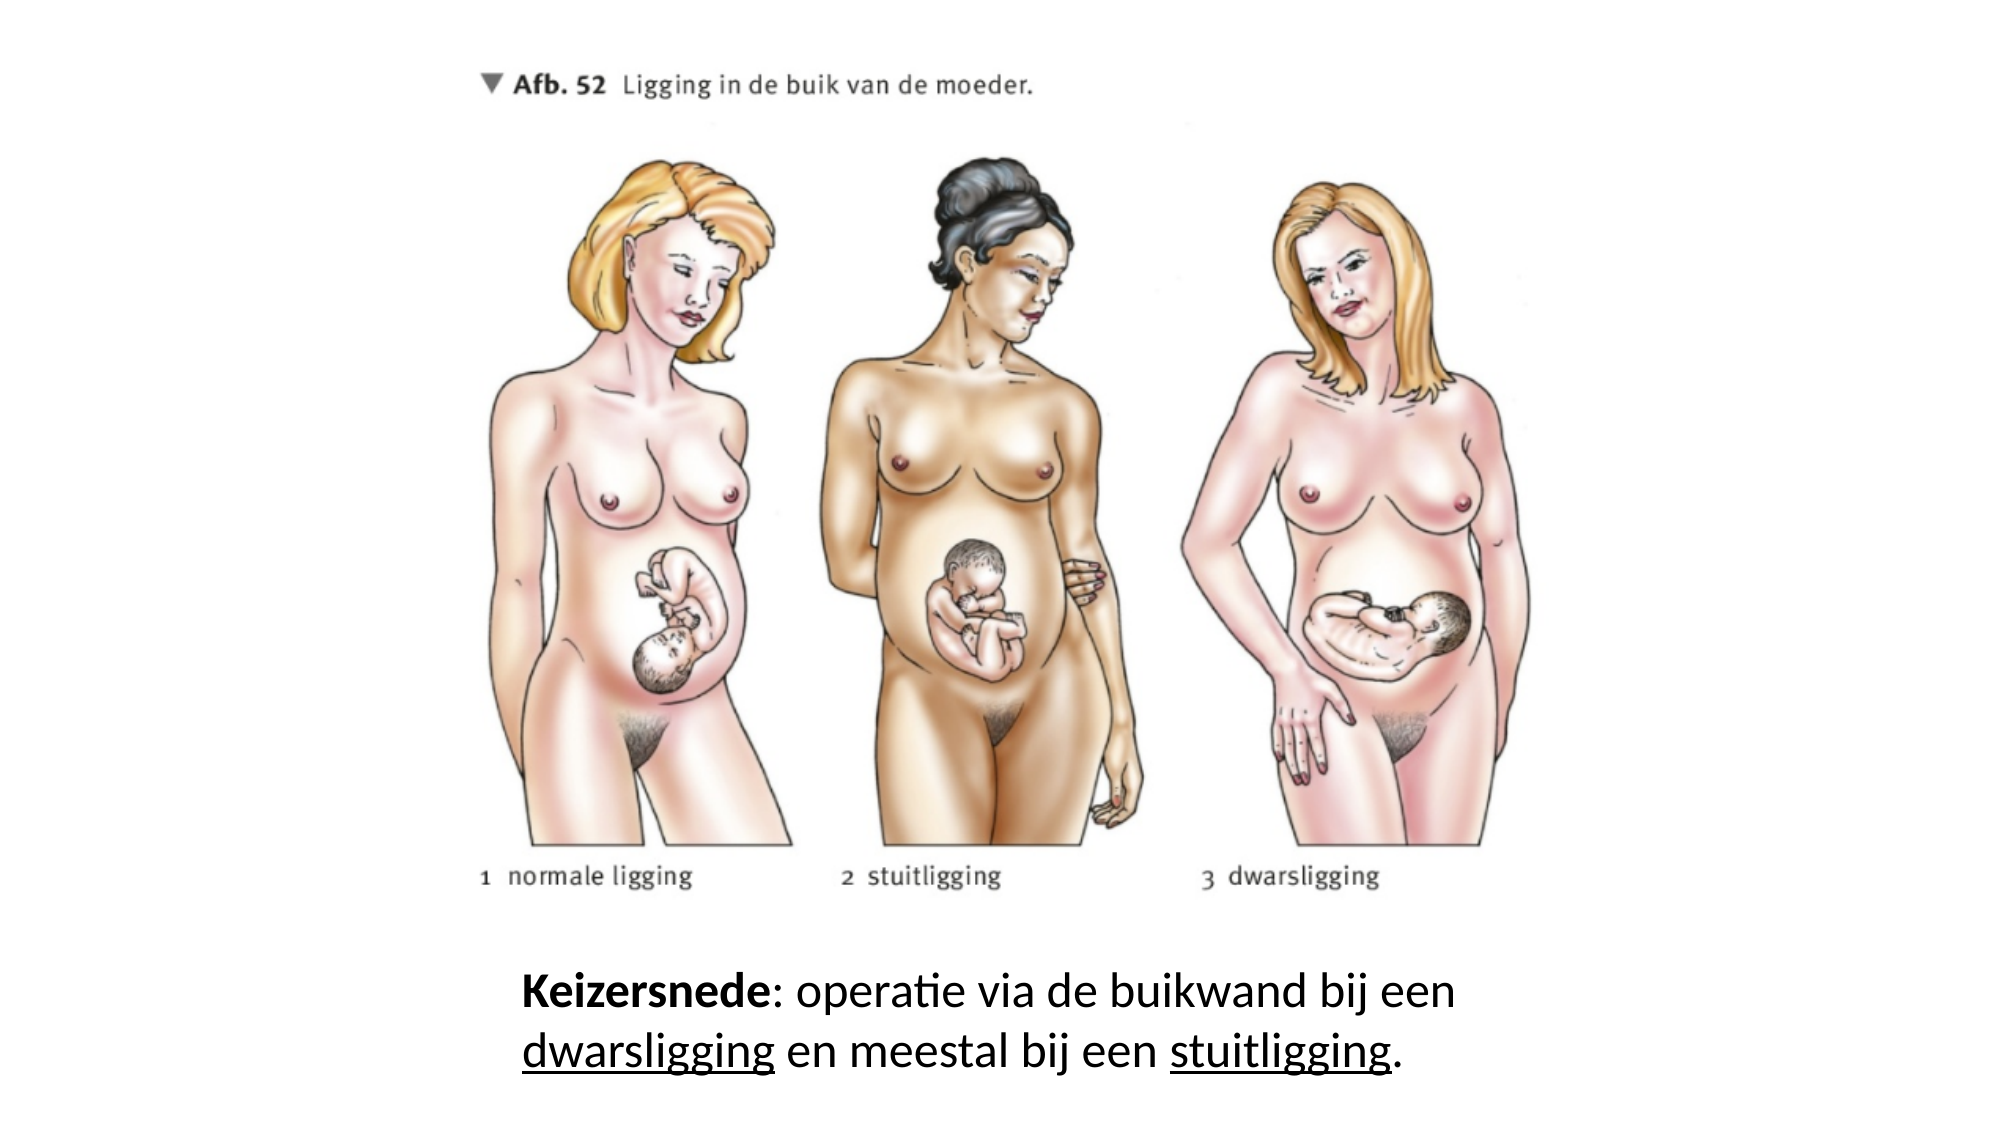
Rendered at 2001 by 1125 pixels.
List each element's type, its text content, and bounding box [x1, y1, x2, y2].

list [450, 62, 1550, 908]
text_box Keizersnede: operatie via de buikwand bij een dwarsligging en meestal bij een stuitligging. [507, 949, 1608, 1085]
